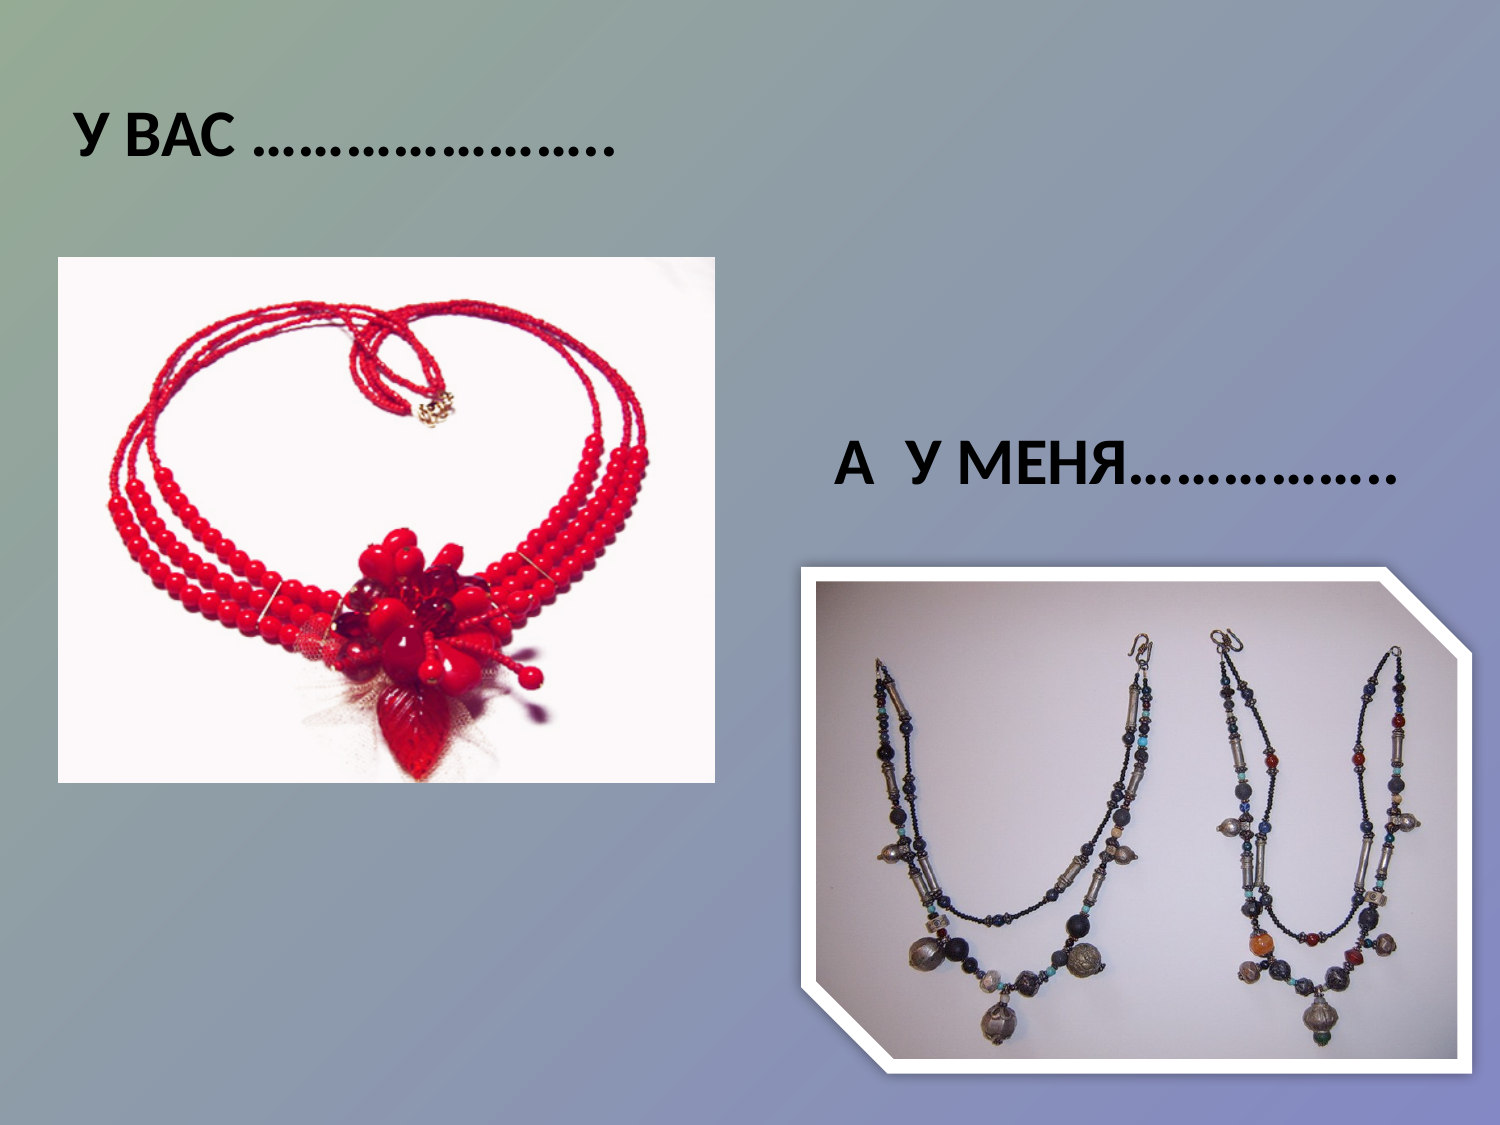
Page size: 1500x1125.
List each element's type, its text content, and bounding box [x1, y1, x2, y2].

text_box А У МЕНЯ…………….. [820, 410, 1418, 505]
picture [58, 257, 716, 783]
text_box У ВАС ………………….. [58, 81, 657, 177]
picture [808, 573, 1465, 1067]
